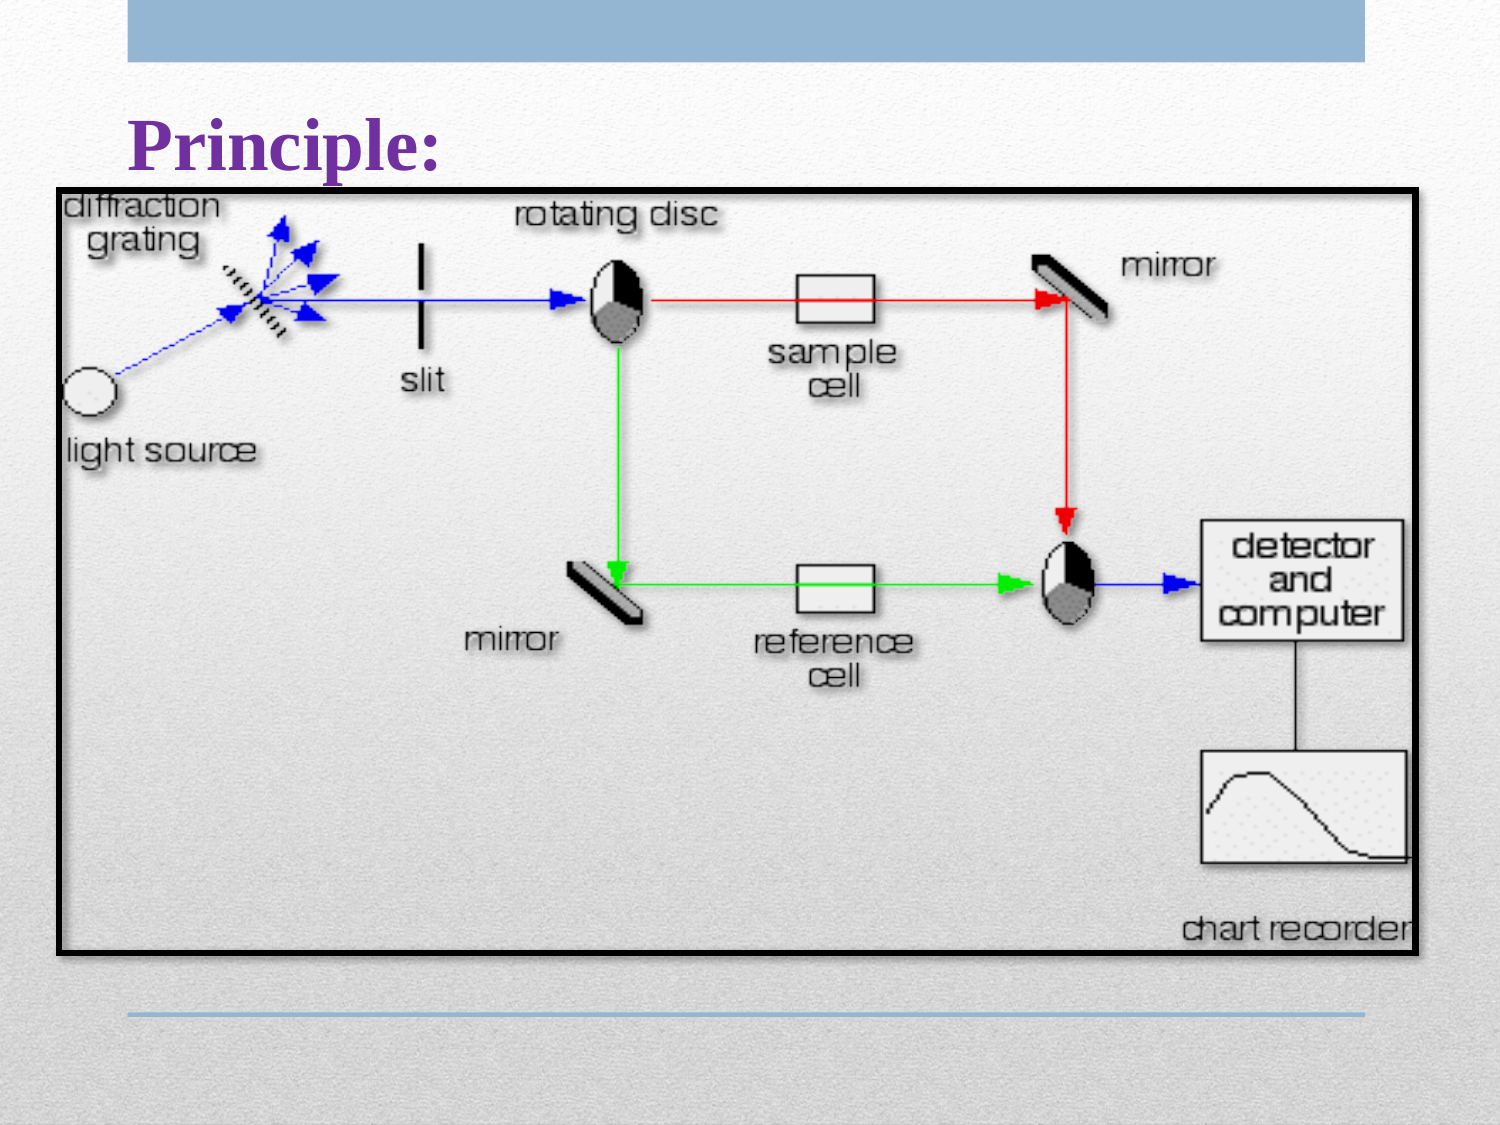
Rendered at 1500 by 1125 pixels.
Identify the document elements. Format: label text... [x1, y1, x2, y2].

picture [61, 192, 1414, 951]
text_box Principle: [112, 88, 998, 186]
